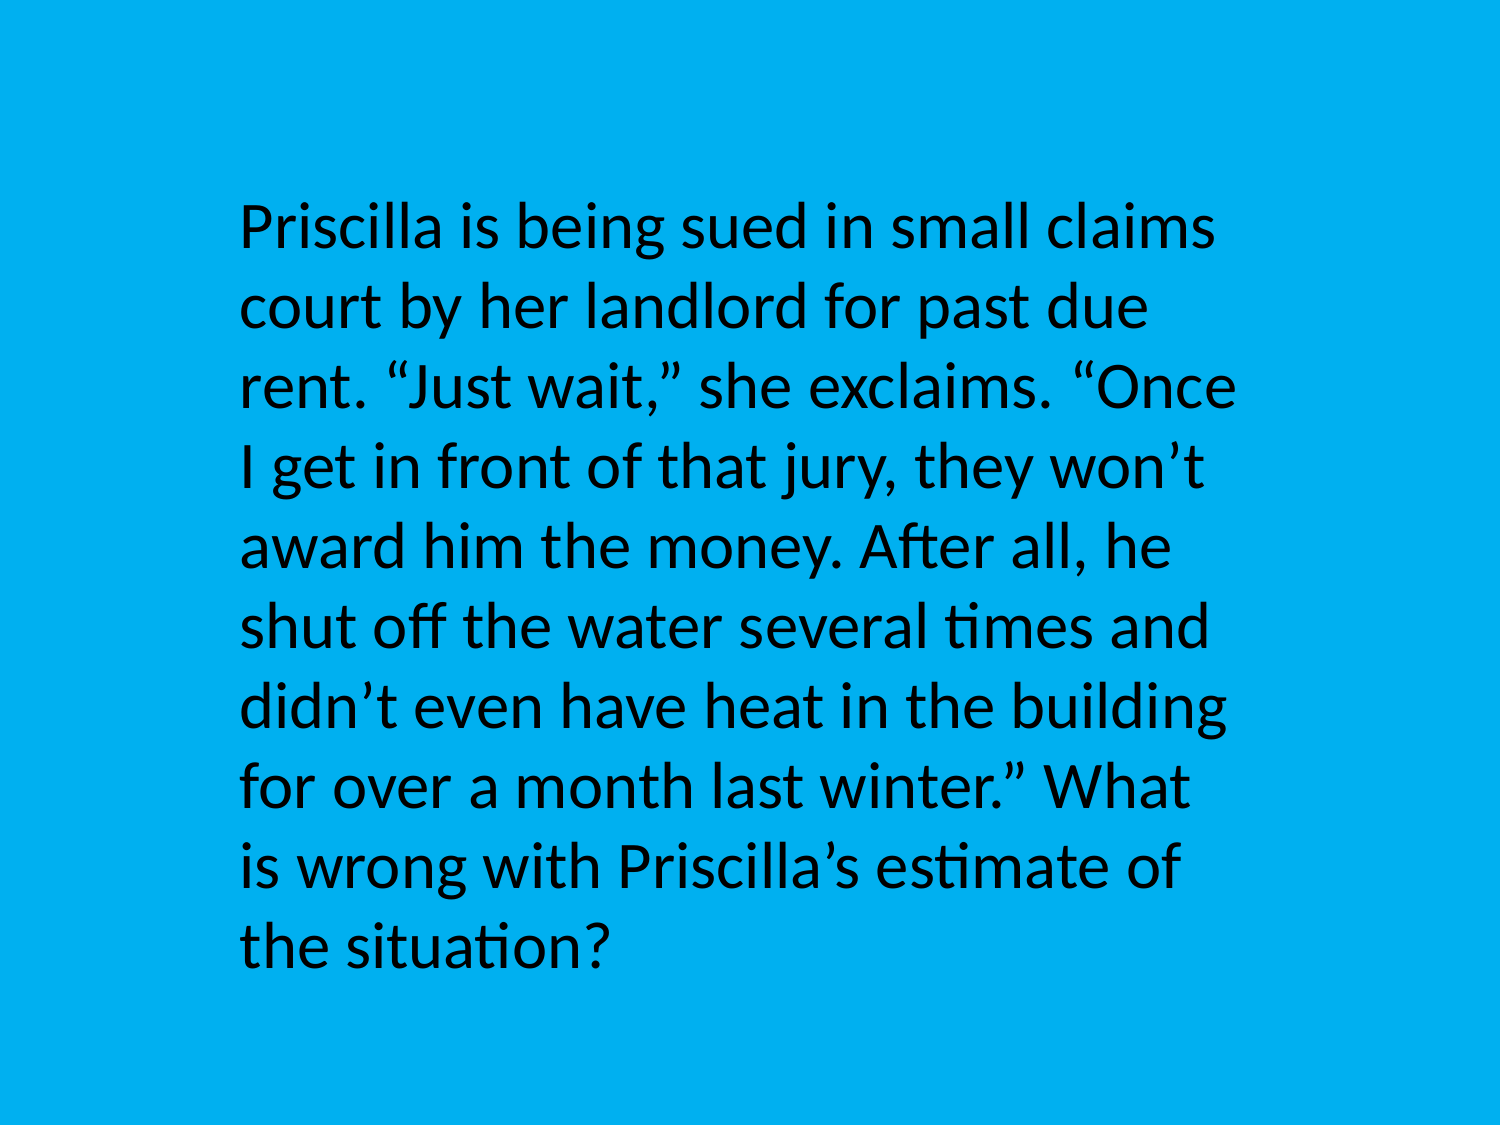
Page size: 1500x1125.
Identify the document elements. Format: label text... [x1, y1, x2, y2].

text_box Priscilla is being sued in small claims court by her landlord for past due rent. “Just wait,” she exclaims. “Once I get in front of that jury, they won’t award him the money. After all, he shut off the water several times and didn’t even have heat in the building for over a month last winter.” What is wrong with Priscilla’s estimate of the situation? [224, 174, 1263, 990]
